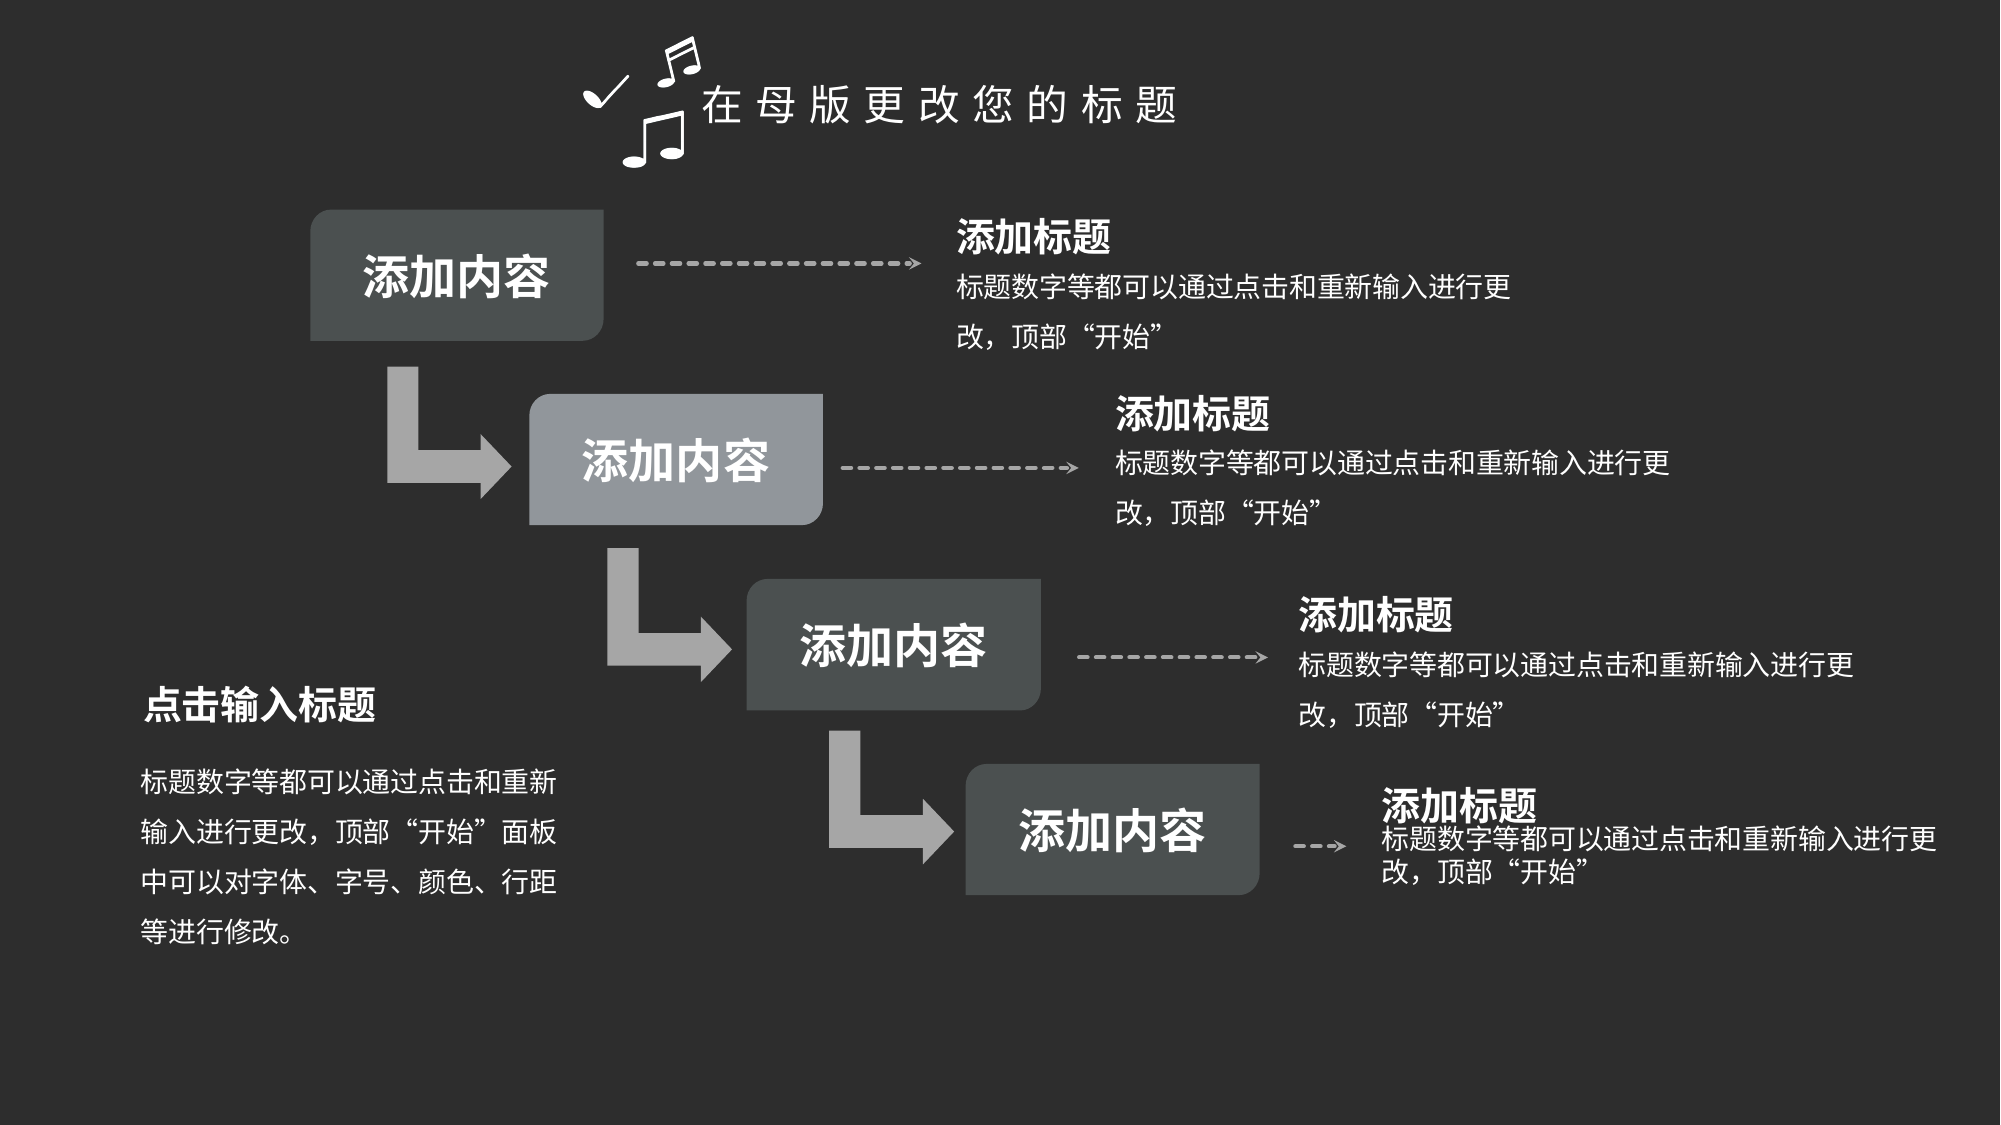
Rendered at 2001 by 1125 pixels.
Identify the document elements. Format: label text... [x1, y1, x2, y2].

text_box [829, 730, 955, 865]
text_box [1094, 373, 1714, 515]
text_box 添加内容 [965, 763, 1260, 896]
text_box 添加内容 [746, 578, 1041, 711]
text_box 点击输入标题 [128, 673, 391, 735]
text_box [387, 366, 512, 500]
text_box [1278, 574, 1898, 717]
text_box [607, 548, 733, 683]
picture [583, 36, 701, 168]
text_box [935, 196, 1556, 339]
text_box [1361, 764, 1981, 907]
text_box 添加内容 [310, 209, 604, 341]
text_box 添加内容 [529, 393, 823, 526]
text_box 标题数字等都可以通过点击和重新输入进行更改，顶部“开始”面板中可以对字体、字号、颜色、行距等进行修改。 [125, 740, 587, 956]
